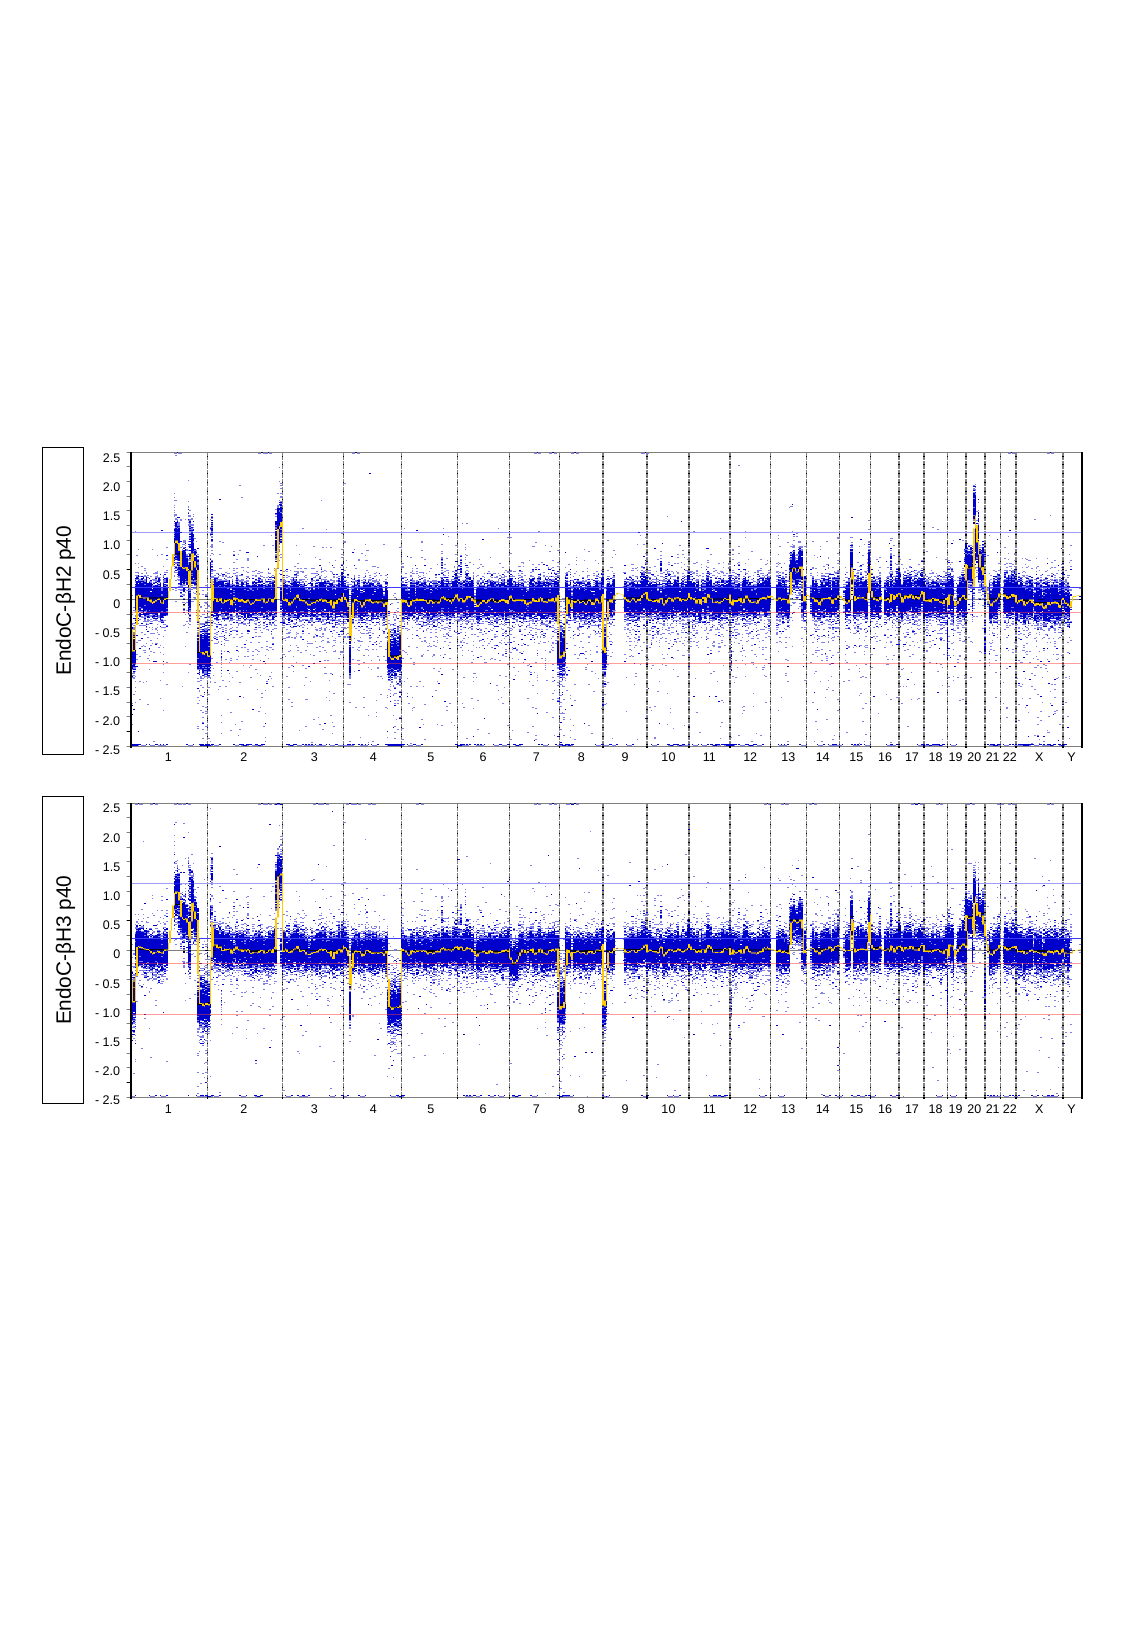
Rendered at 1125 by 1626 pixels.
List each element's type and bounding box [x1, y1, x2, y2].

text_box [42, 428, 1105, 1122]
